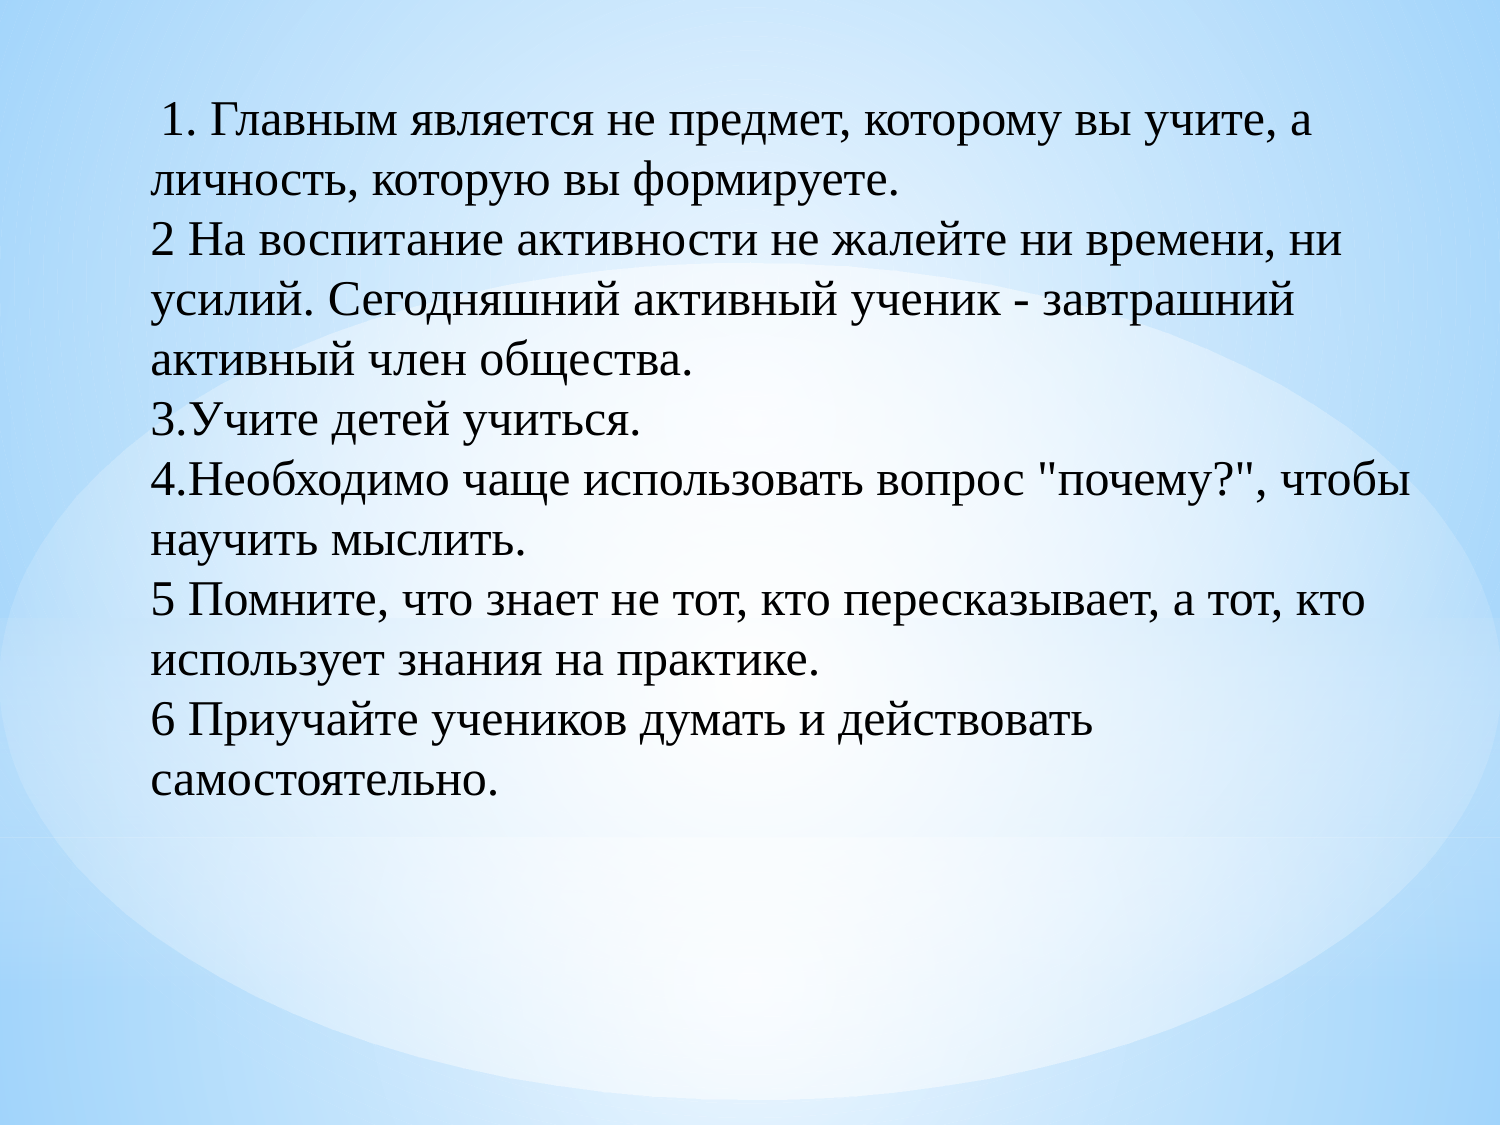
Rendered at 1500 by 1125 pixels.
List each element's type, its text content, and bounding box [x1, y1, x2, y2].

text_box 1. Главным является не предмет, которому вы учите, а личность, которую вы формируете. 2 На воспитание активности не жалейте ни времени, ни усилий. Сегодняшний активный ученик - завтрашний активный член общества. 3.Учите детей учиться. 4.Необходимо чаще использовать вопрос "почему?", чтобы научить мыслить. 5 Помните, что знает не тот, кто пересказывает, а тот, кто использует знания на практике. 6 Приучайте учеников думать и действовать самостоятельно. [135, 77, 1459, 813]
